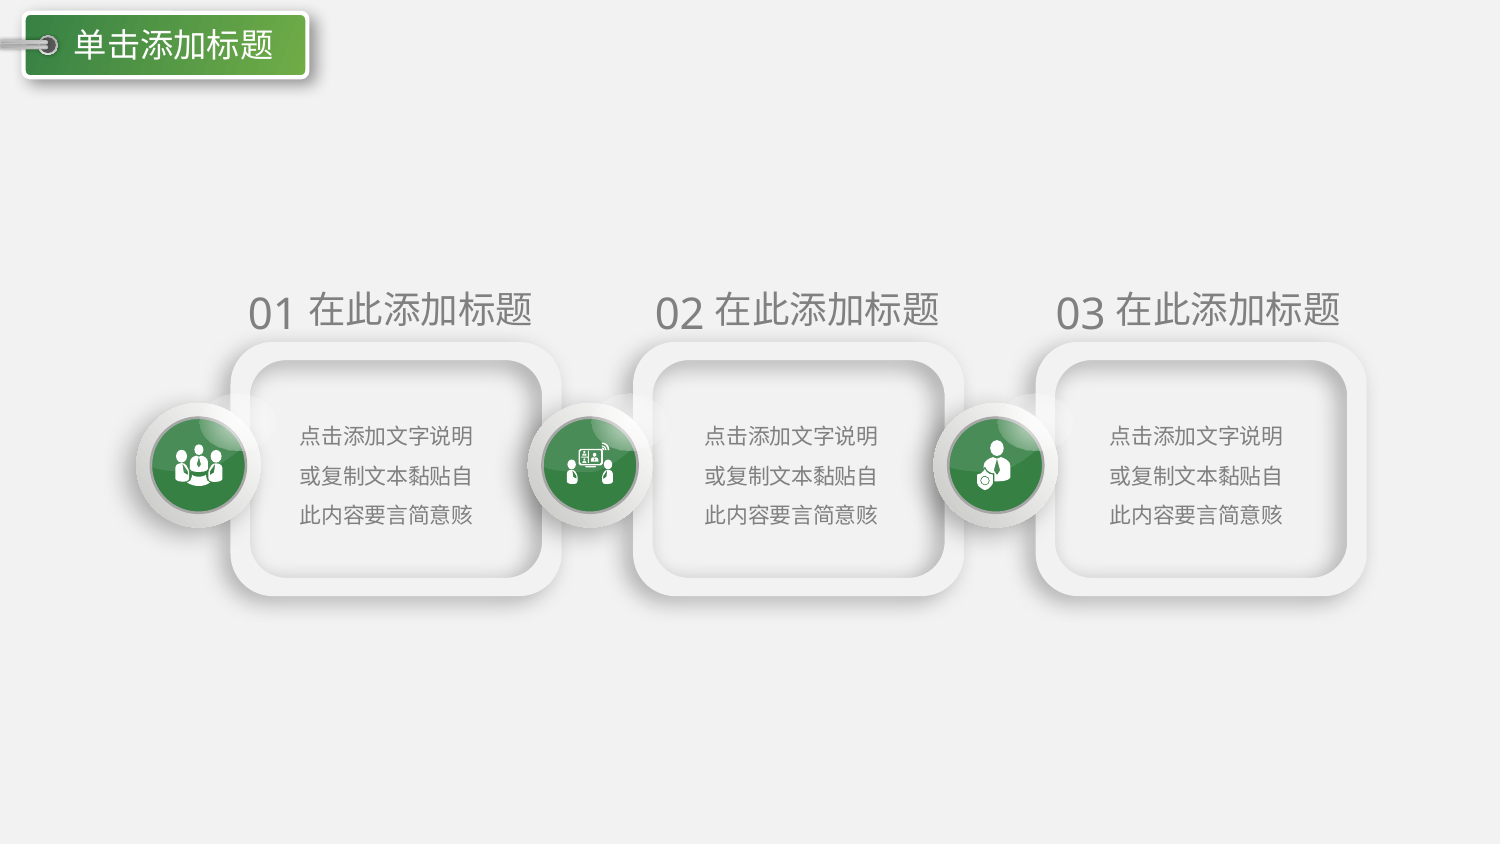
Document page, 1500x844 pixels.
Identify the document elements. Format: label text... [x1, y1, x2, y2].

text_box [933, 393, 1073, 528]
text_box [527, 393, 667, 528]
text_box 点击添加文字说明或复制文本黏贴自此内容要言简意赅 [690, 402, 905, 536]
text_box 点击添加文字说明或复制文本黏贴自此内容要言简意赅 [284, 402, 500, 536]
text_box [632, 528, 966, 598]
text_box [0, 40, 48, 49]
text_box 单击添加标题 [39, 17, 308, 72]
text_box [1034, 347, 1368, 598]
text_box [616, 278, 958, 347]
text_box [209, 278, 551, 347]
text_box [136, 393, 276, 528]
text_box [229, 347, 563, 393]
text_box [22, 11, 309, 79]
text_box [229, 528, 563, 598]
text_box 点击添加文字说明或复制文本黏贴自此内容要言简意赅 [1094, 402, 1310, 536]
text_box [632, 347, 966, 393]
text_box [38, 35, 58, 55]
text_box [1017, 278, 1358, 347]
